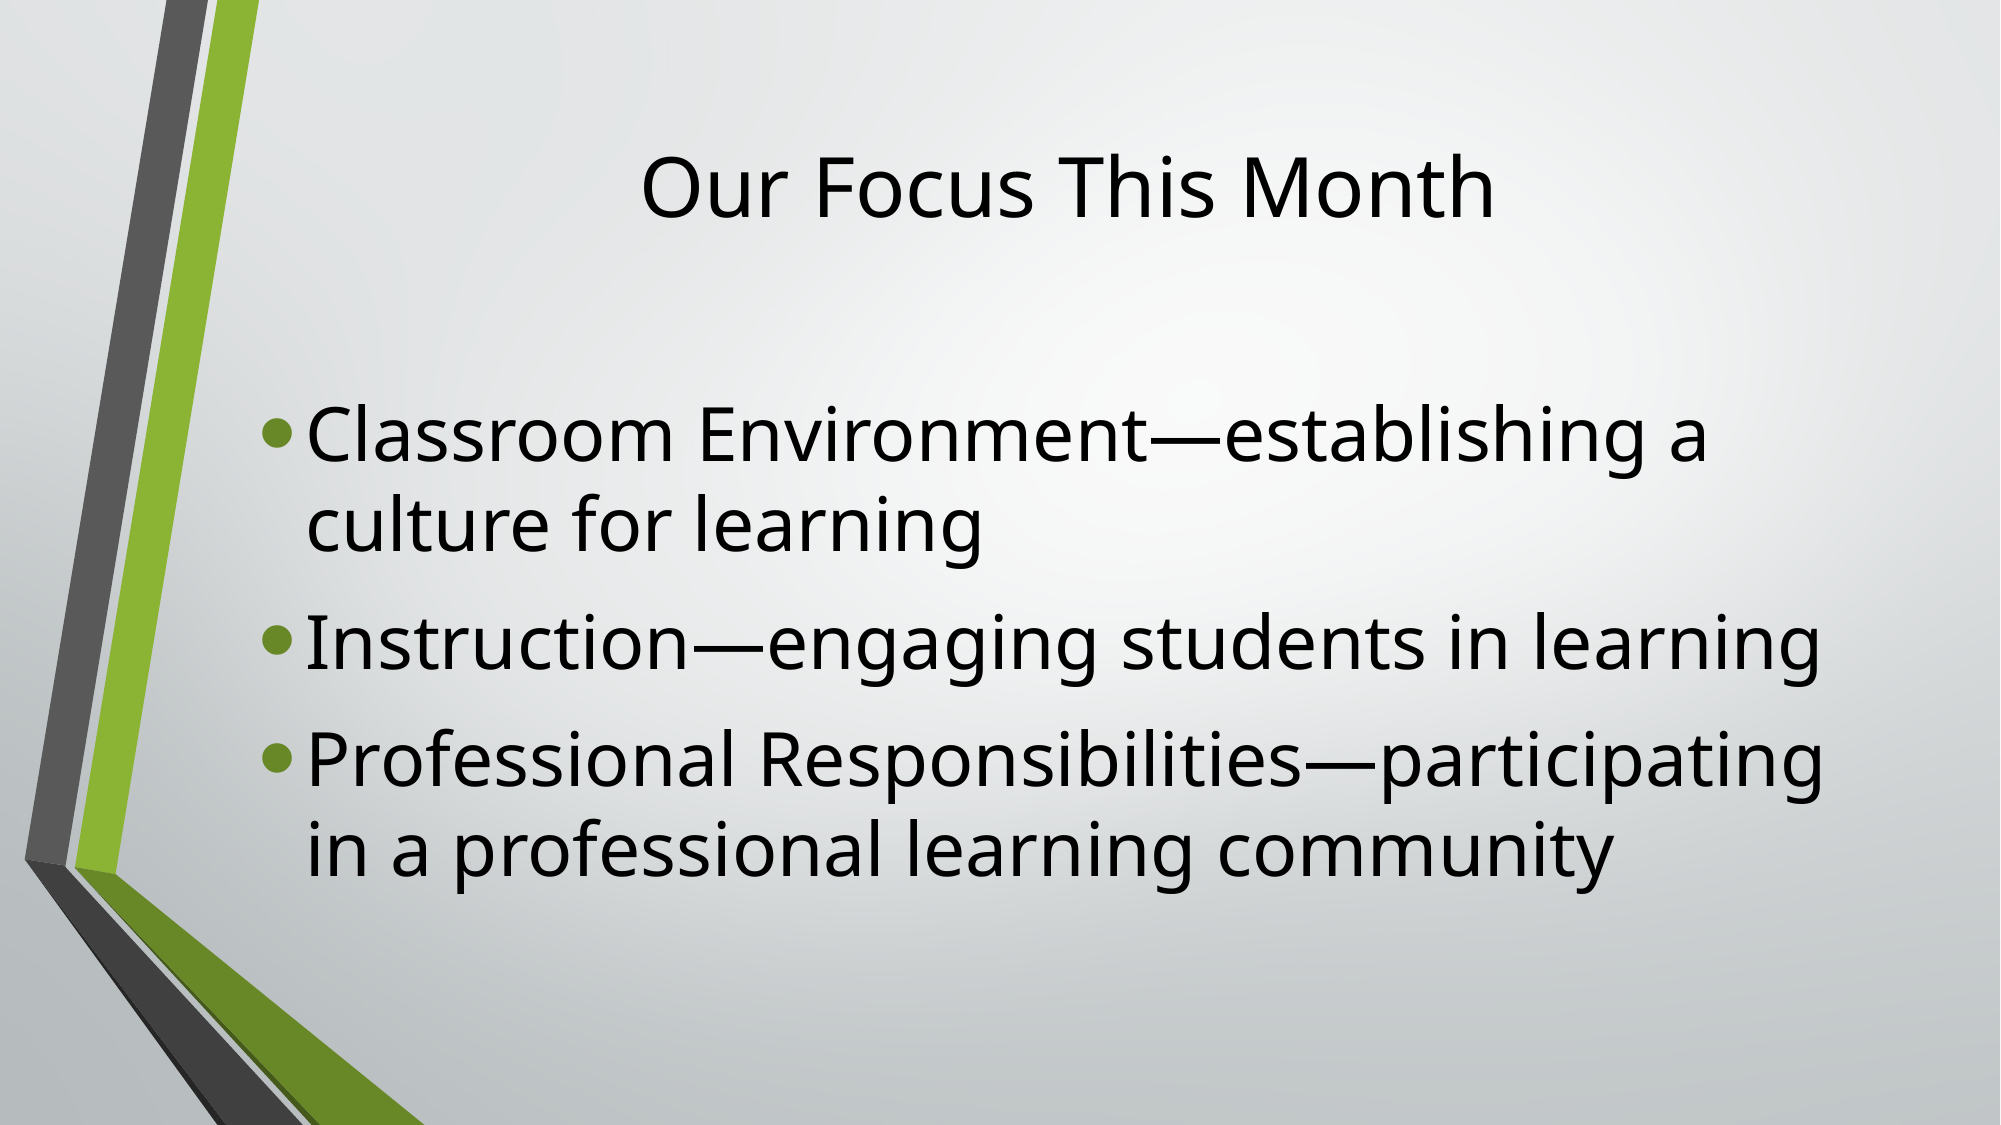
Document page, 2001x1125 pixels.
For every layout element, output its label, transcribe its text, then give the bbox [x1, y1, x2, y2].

title Our Focus This Month [247, 40, 1891, 329]
list Classroom Environment—establishing a culture for learning Instruction—engaging students in learning Professional Responsibilities—participating in a professional learning community [243, 328, 1887, 950]
